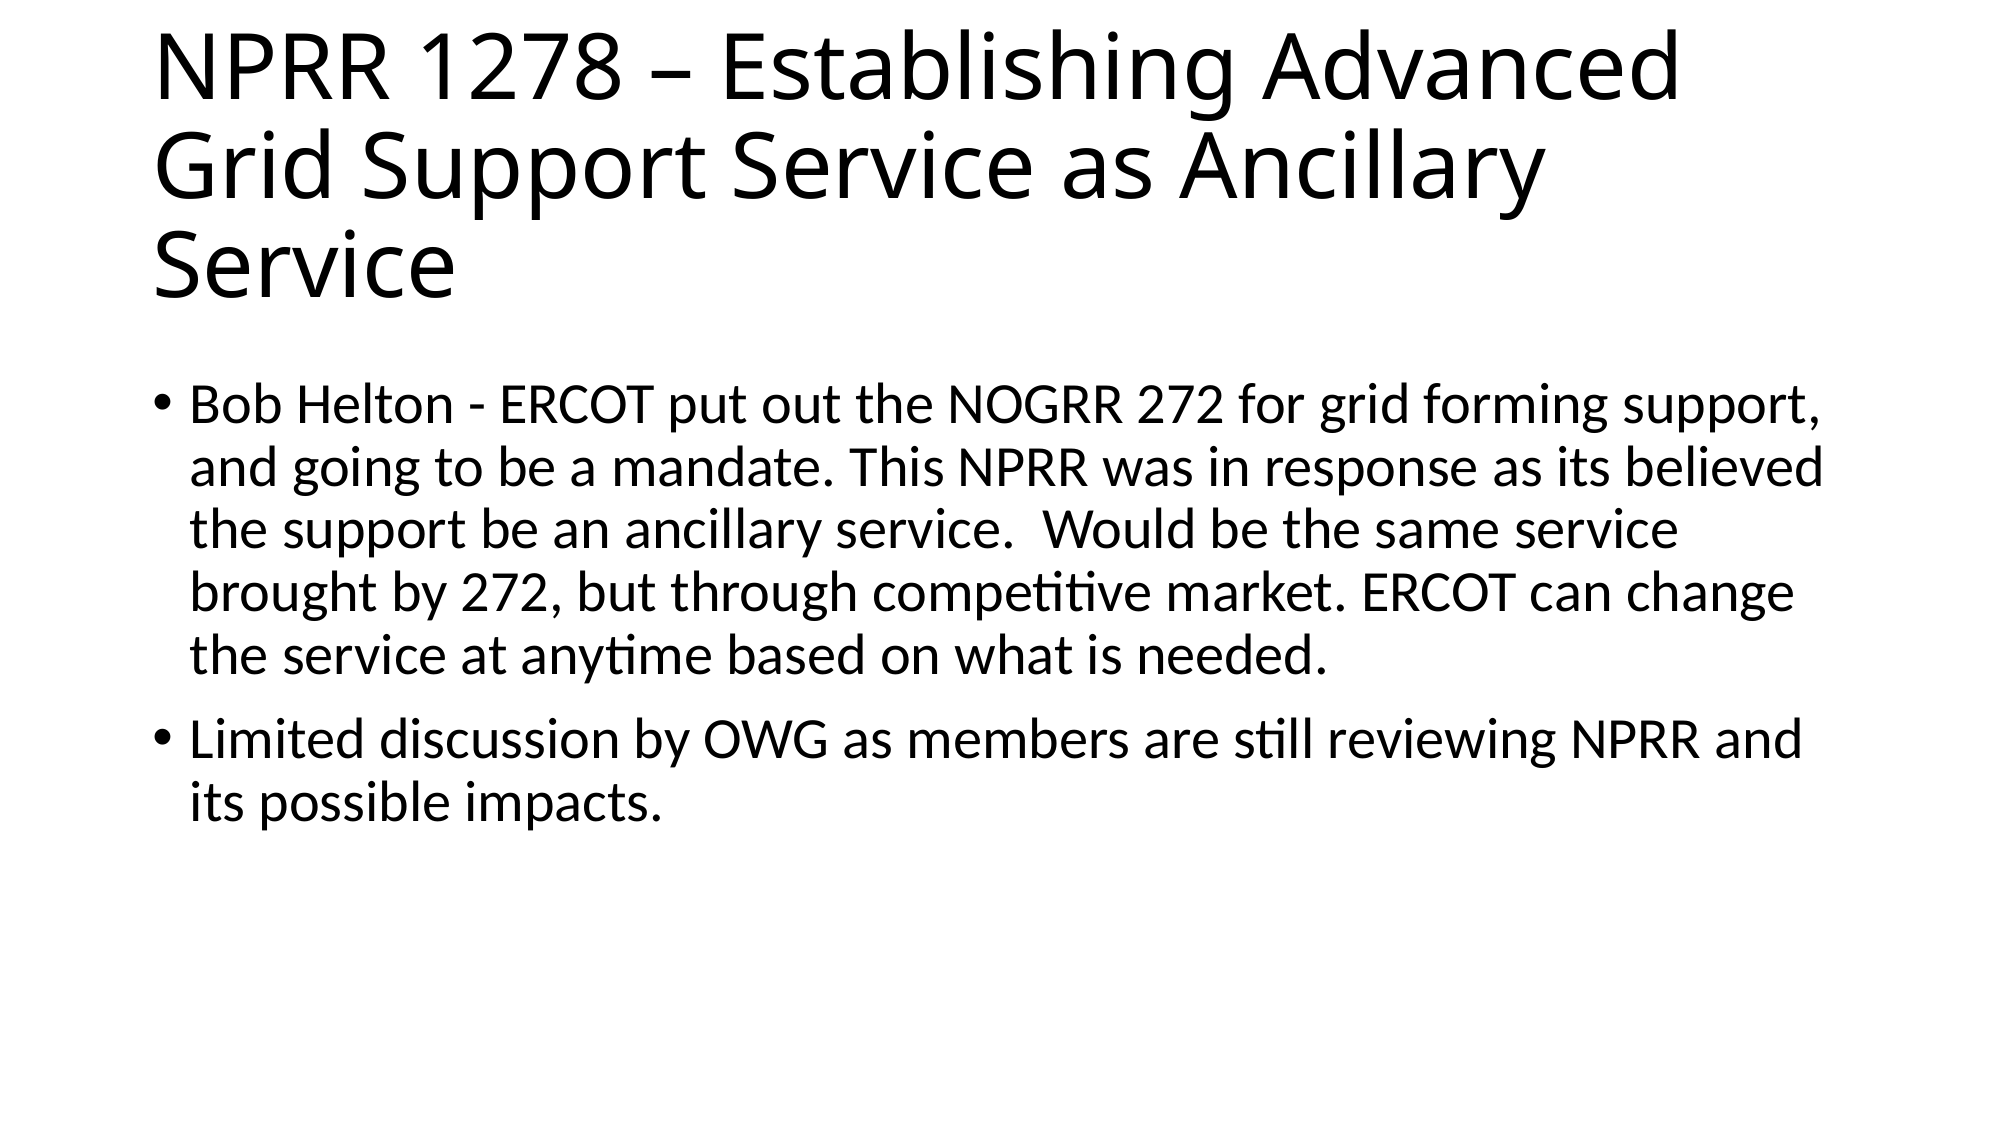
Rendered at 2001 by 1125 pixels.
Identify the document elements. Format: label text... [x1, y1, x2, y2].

list Bob Helton - ERCOT put out the NOGRR 272 for grid forming support, and going to be a mandate. This NPRR was in response as its believed the support be an ancillary service. Would be the same service brought by 272, but through competitive market. ERCOT can change the service at anytime based on what is needed. Limited discussion by OWG as members are still reviewing NPRR and its possible impacts. [137, 365, 1863, 1014]
title NPRR 1278 – Establishing Advanced Grid Support Service as Ancillary Service [137, 59, 1863, 278]
